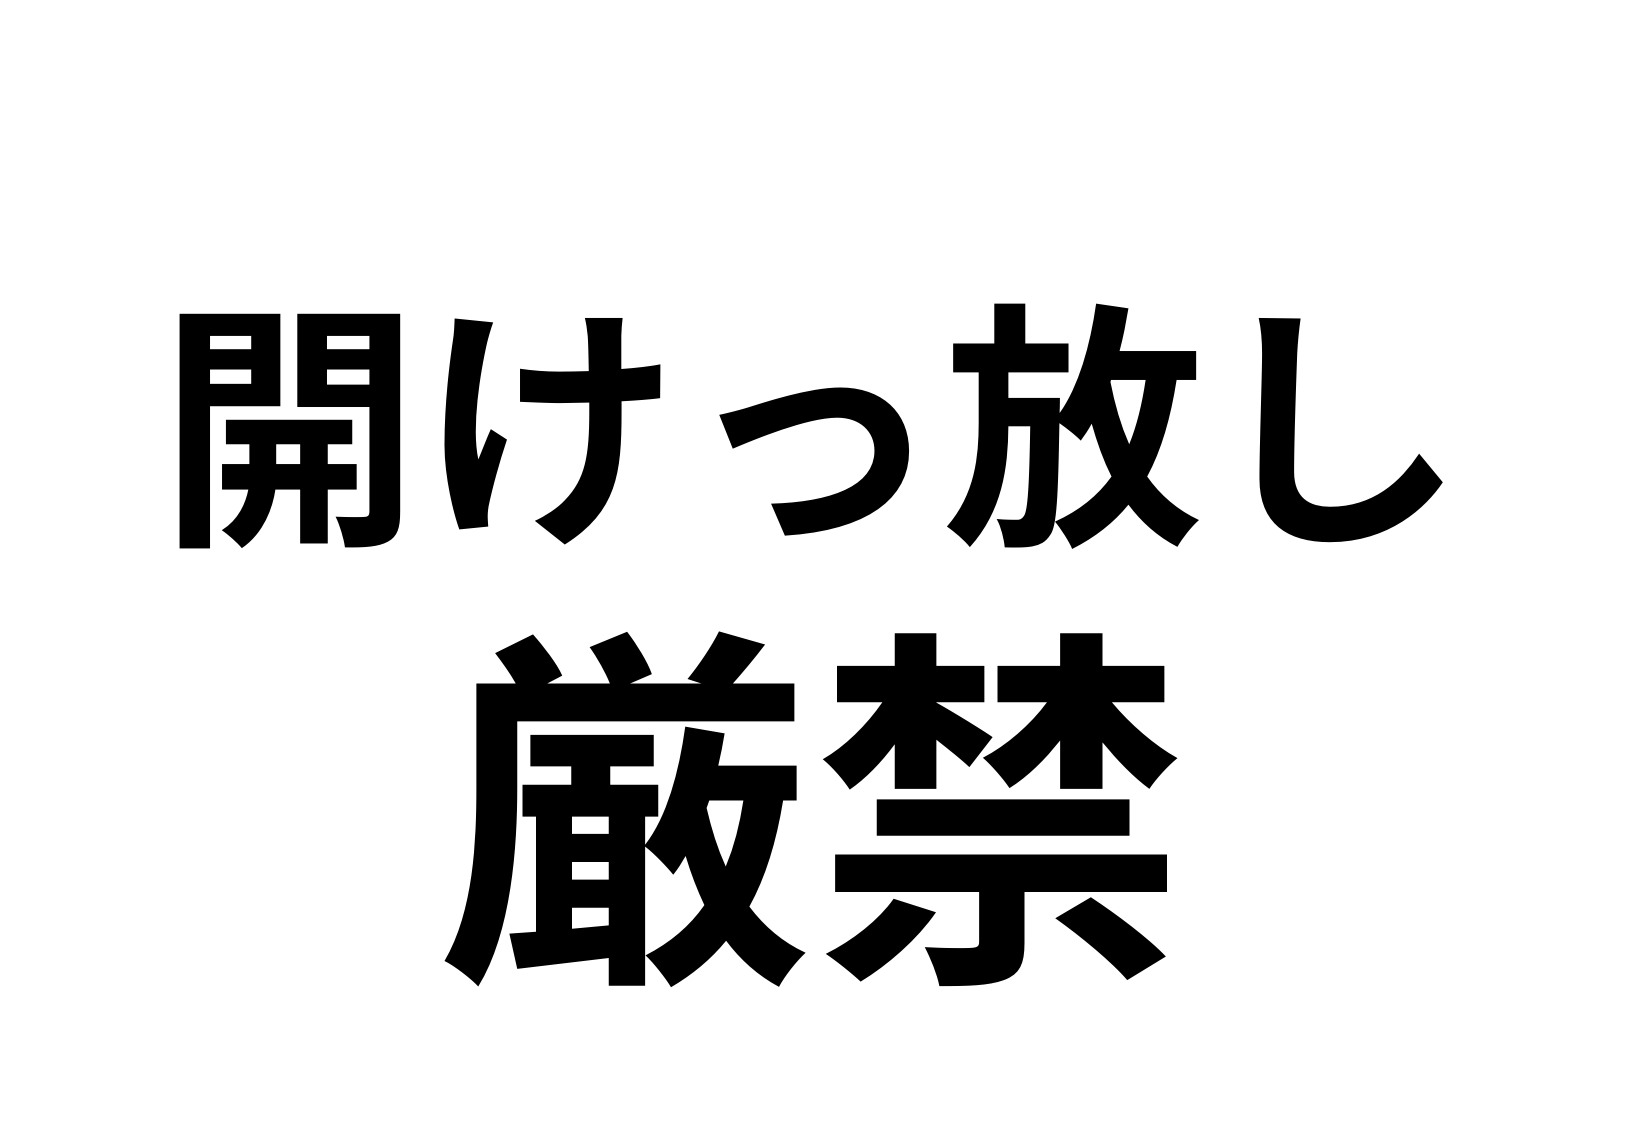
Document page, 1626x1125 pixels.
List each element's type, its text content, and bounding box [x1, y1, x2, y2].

text_box 開けっ放し 厳禁 [0, 257, 1625, 1035]
